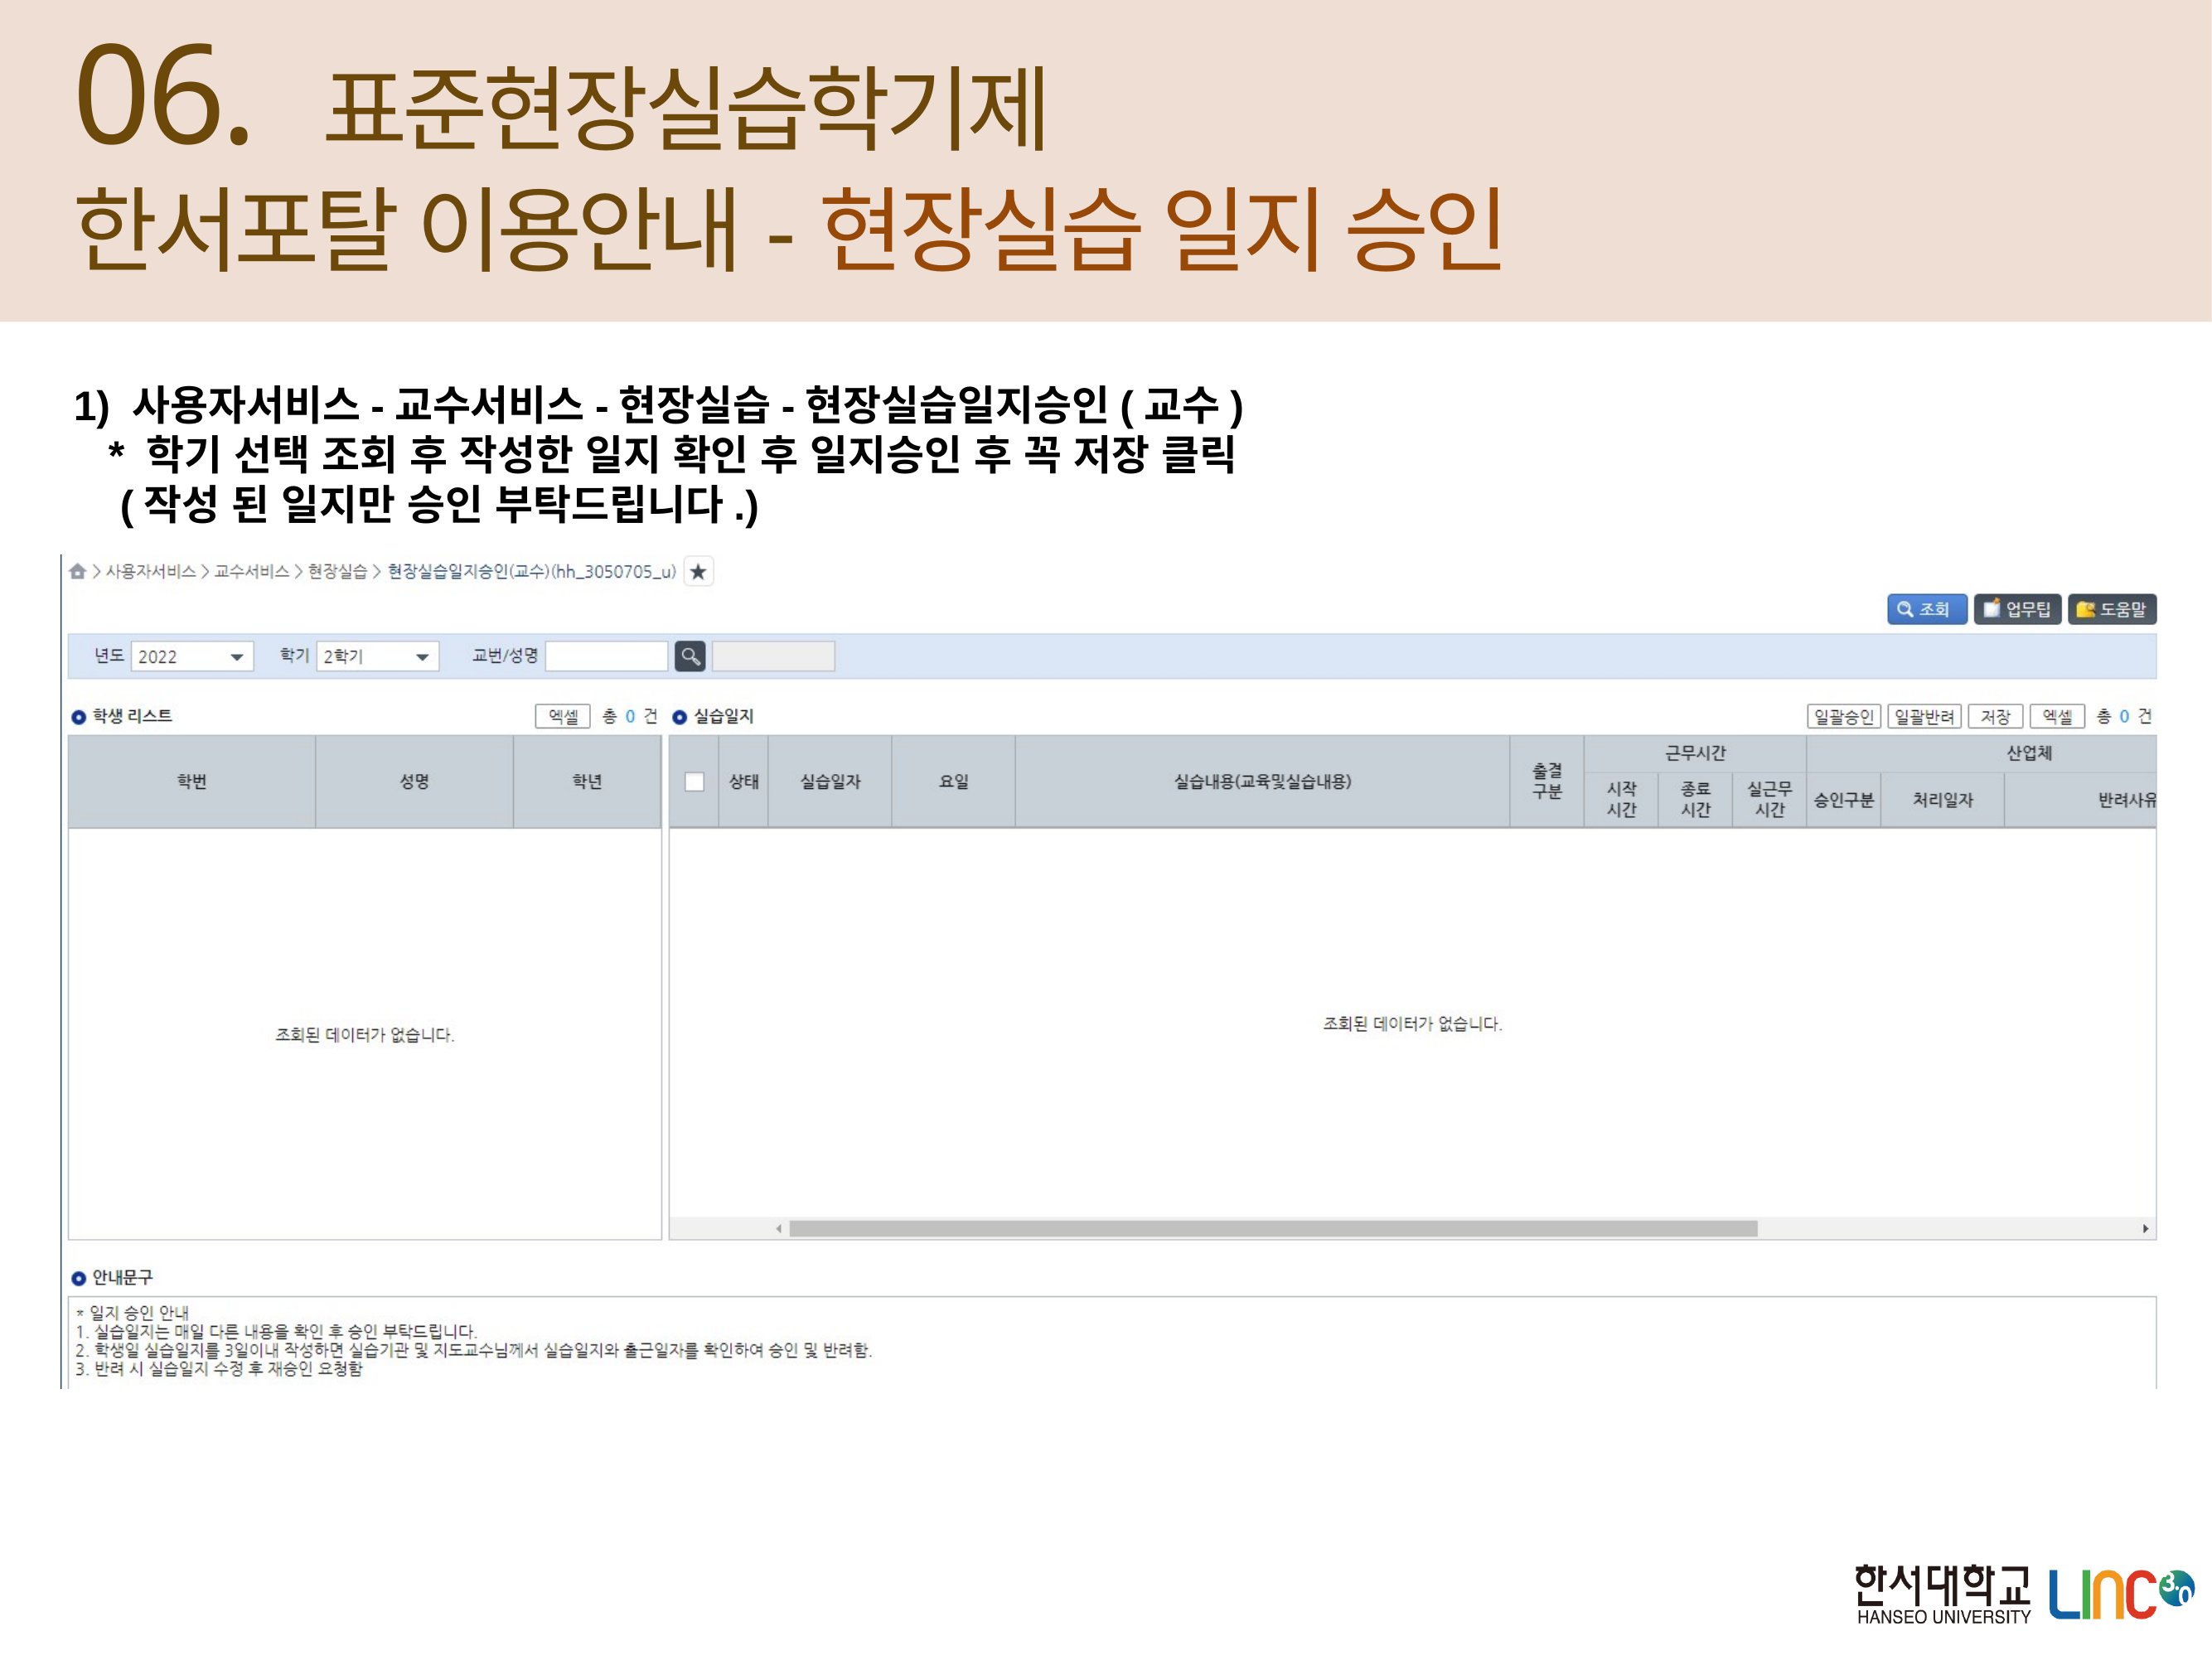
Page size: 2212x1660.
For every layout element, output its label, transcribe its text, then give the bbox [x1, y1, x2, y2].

picture [60, 554, 2161, 1390]
picture [1845, 1547, 2205, 1638]
text_box [0, 0, 2212, 324]
text_box 1) 사용자서비스-교수서비스-현장실습-현장실습일지승인(교수) * 학기 선택 조회 후 작성한 일지 확인 후 일지승인 후 꼭 저장 클릭 (작성 된 일지만 승인 부탁드립니다.) [61, 323, 1925, 535]
text_box 06. 표준현장실습학기제 한서포탈 이용안내-현장실습 일지 승인 [61, 0, 1873, 290]
